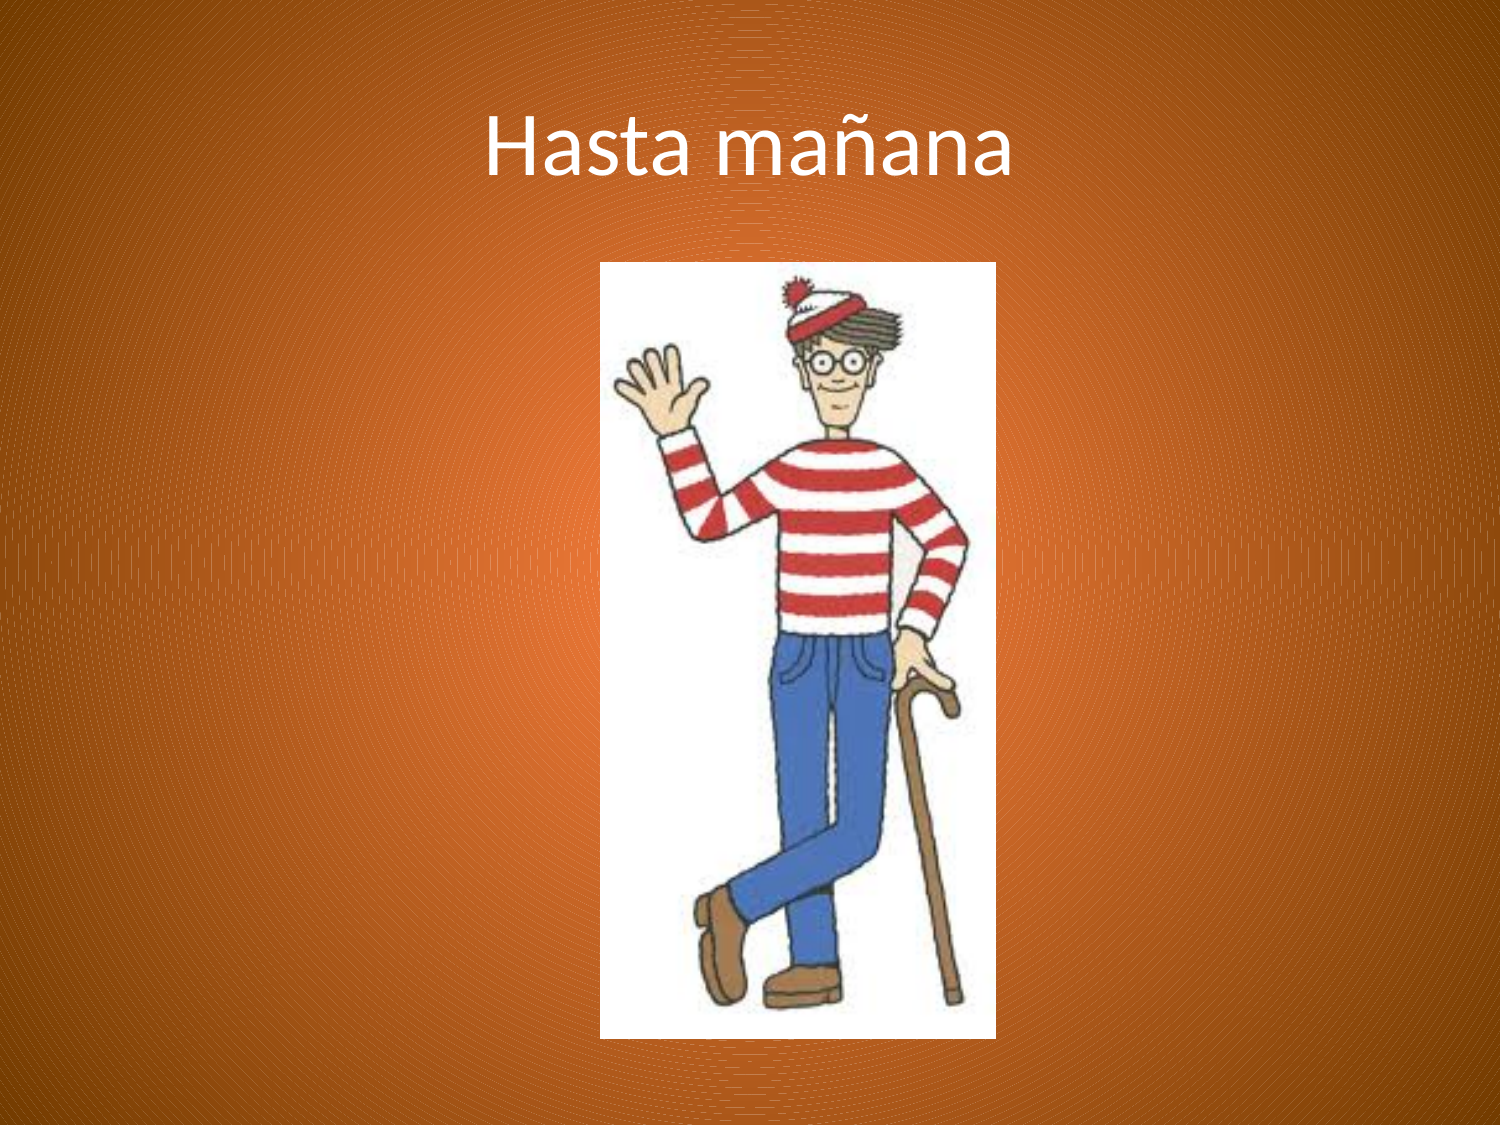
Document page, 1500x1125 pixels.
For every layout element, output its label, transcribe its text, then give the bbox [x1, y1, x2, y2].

picture [600, 262, 997, 1039]
title Hasta mañana [75, 45, 1425, 233]
